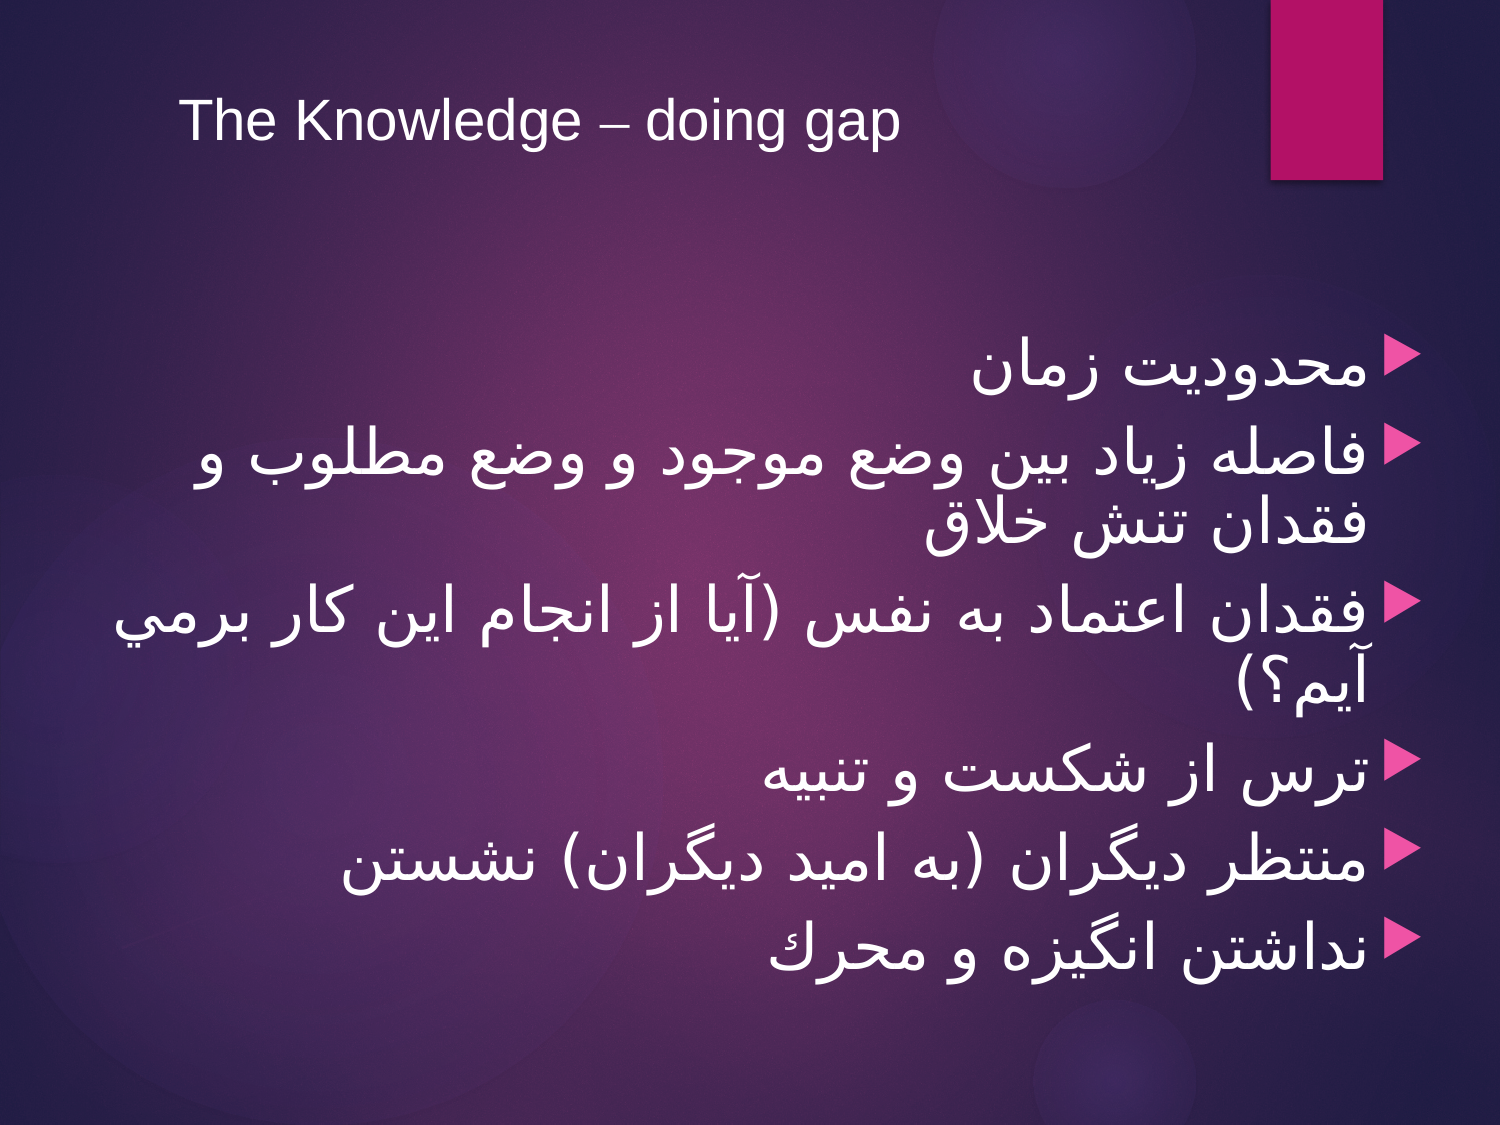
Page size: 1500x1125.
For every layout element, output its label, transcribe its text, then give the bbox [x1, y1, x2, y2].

list محدوديت زمان فاصله زياد بين وضع موجود و وضع مطلوب و فقدان تنش خلاق فقدان اعتماد به نفس (آيا از انجام اين كار برمي آيم؟) ترس از شكست و تنبيه منتظر ديگران (به اميد ديگران) نشستن نداشتن انگيزه و محرك [64, 137, 1440, 1000]
text_box The Knowledge – doing gap [163, 82, 918, 160]
